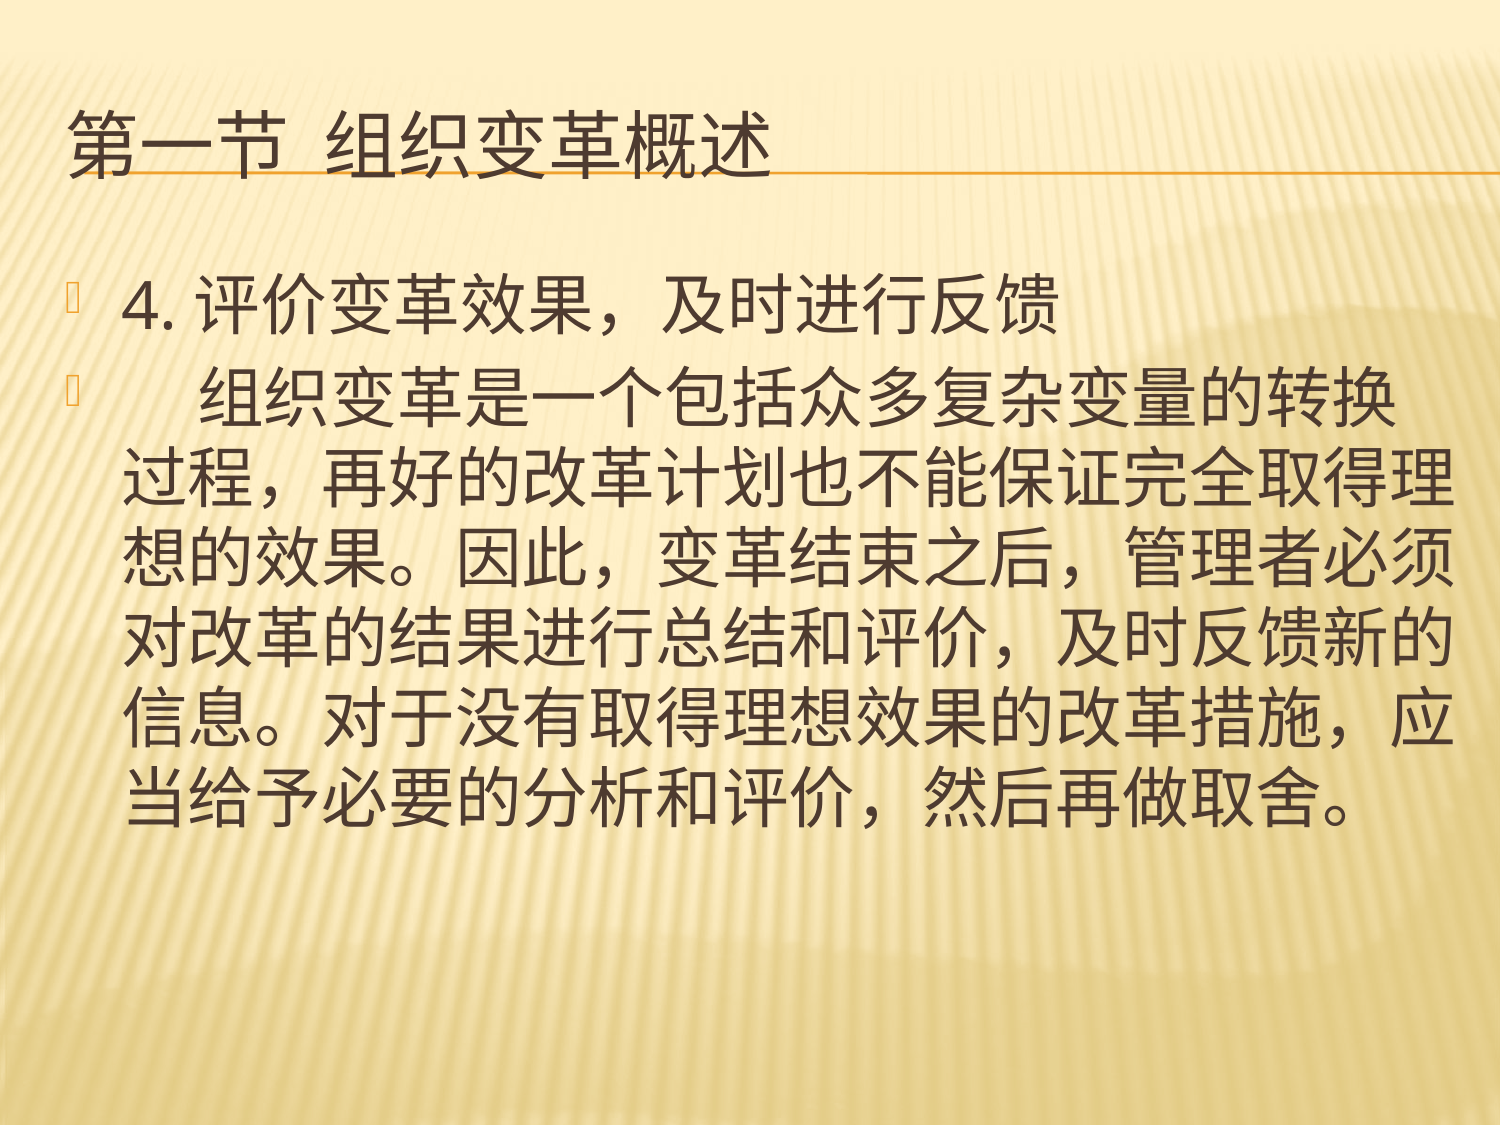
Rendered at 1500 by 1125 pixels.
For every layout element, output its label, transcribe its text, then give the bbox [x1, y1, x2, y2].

title 第一节 组织变革概述 [50, 75, 1475, 213]
list 4.评价变革效果，及时进行反馈 组织变革是一个包括众多复杂变量的转换过程，再好的改革计划也不能保证完全取得理想的效果。因此，变革结束之后，管理者必须对改革的结果进行总结和评价，及时反馈新的信息。对于没有取得理想效果的改革措施，应当给予必要的分析和评价，然后再做取舍。 [49, 254, 1476, 998]
